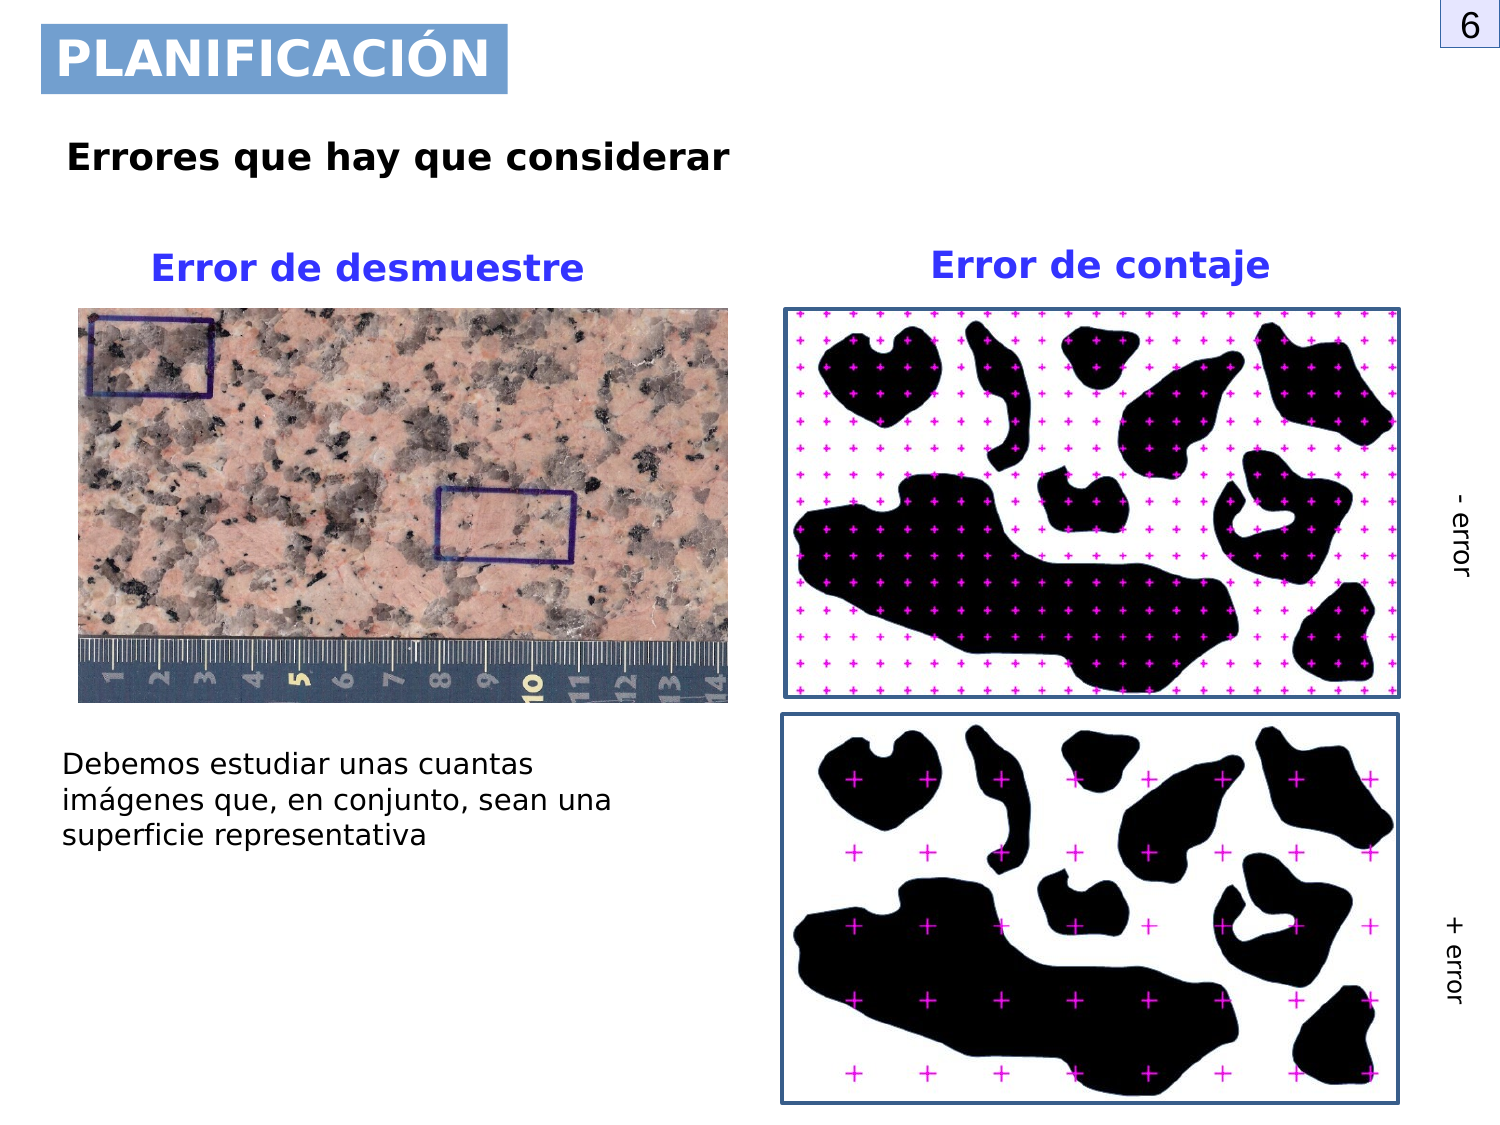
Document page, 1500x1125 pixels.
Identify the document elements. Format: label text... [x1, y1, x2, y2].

text_box + error [1434, 892, 1481, 1035]
text_box Errores que hay que considerar [51, 129, 756, 187]
text_box Error de desmuestre [135, 240, 593, 297]
text_box Error de contaje [915, 237, 1305, 294]
picture [785, 308, 1400, 698]
picture [78, 308, 728, 703]
text_box Debemos estudiar unas cuantas imágenes que, en conjunto, sean una superficie representativa [47, 738, 650, 859]
text_box 6 [1440, 0, 1500, 48]
text_box PLANIFICACIÓN [41, 23, 508, 95]
picture [780, 712, 1400, 1106]
text_box - error [1439, 479, 1490, 608]
